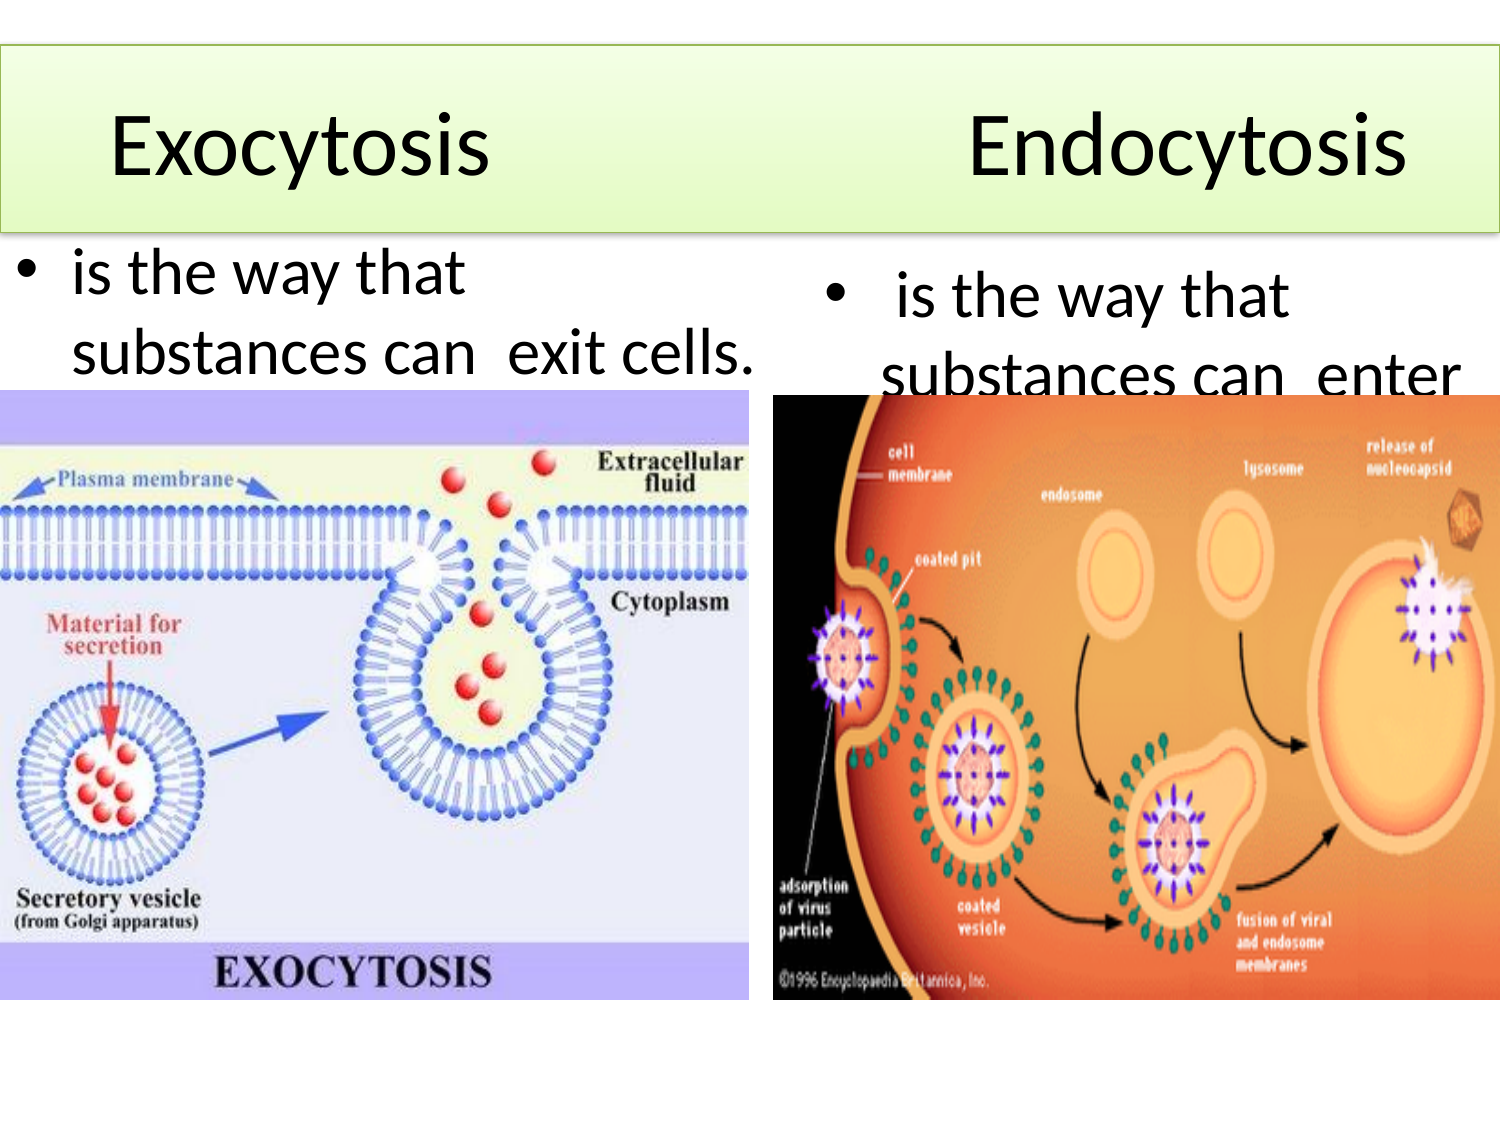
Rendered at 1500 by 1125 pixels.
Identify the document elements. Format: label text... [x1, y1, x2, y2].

title Exocytosis Endocytosis [0, 44, 1500, 233]
picture [773, 395, 1500, 1000]
list is the way that substances can exit cells. [0, 220, 780, 468]
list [0, 390, 750, 1000]
list is the way that substances can enter cells. [809, 243, 1500, 394]
